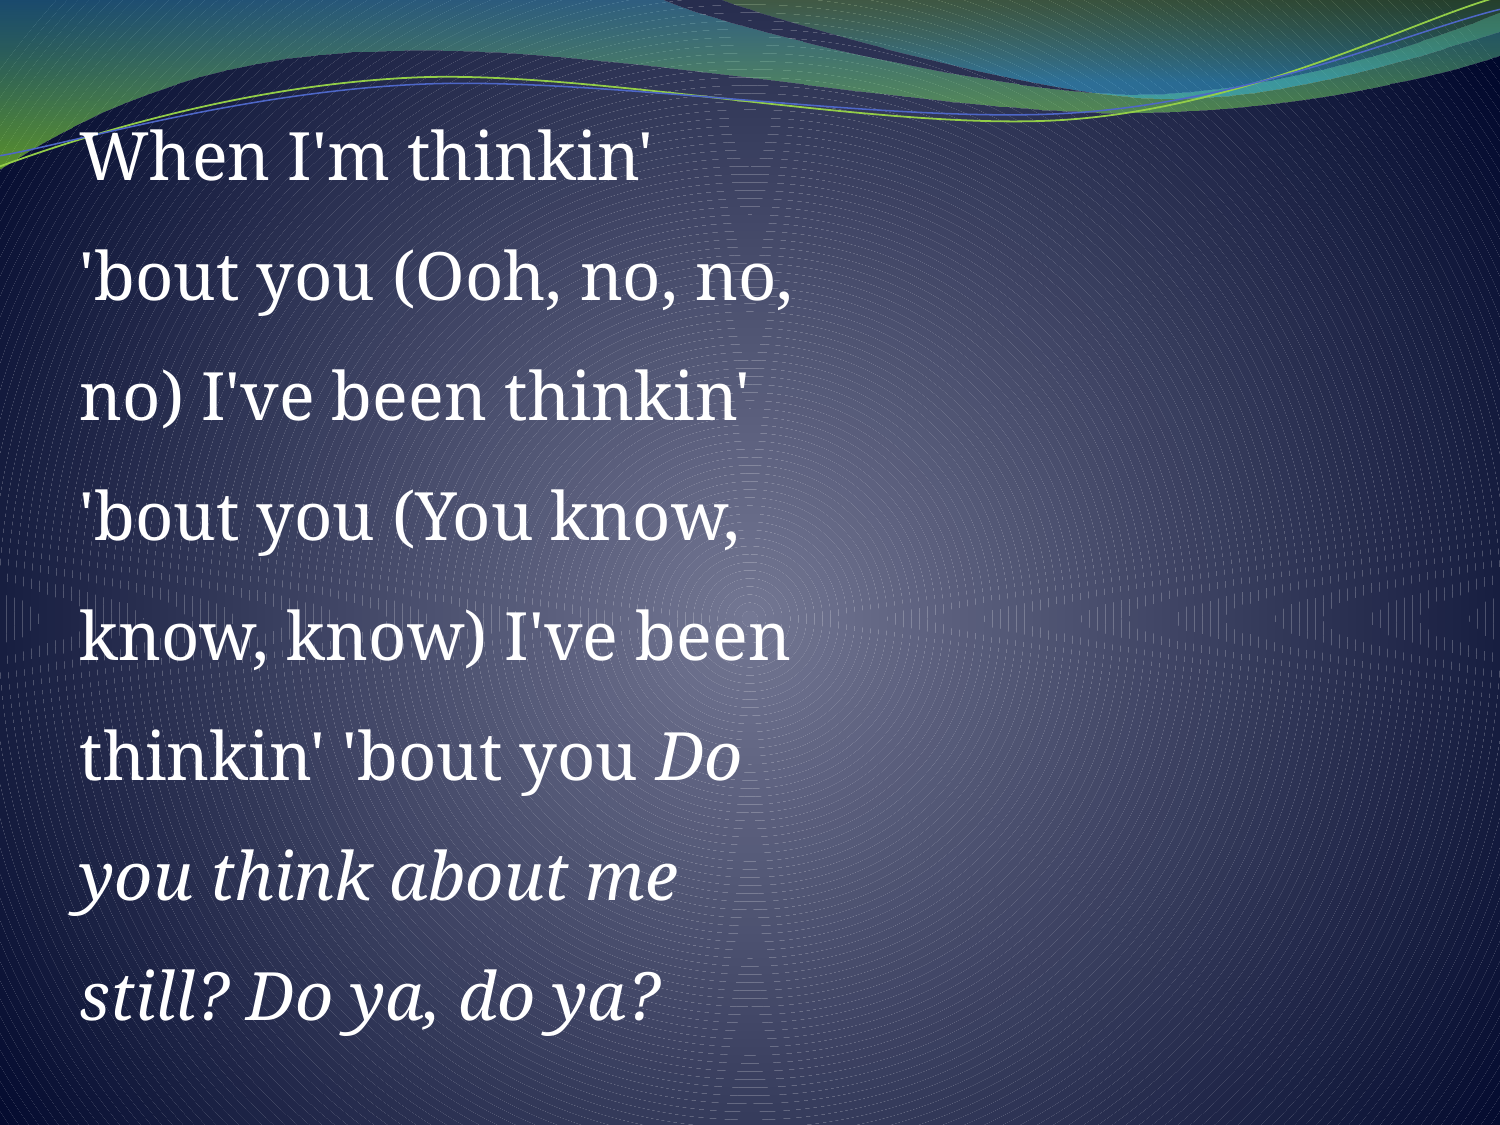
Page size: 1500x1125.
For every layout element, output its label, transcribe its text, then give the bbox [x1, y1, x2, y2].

text_box When I'm thinkin' 'bout you (Ooh, no, no, no) I've been thinkin' 'bout you (You know, know, know) I've been thinkin' 'bout you Do you think about me still? Do ya, do ya? [64, 66, 815, 1041]
